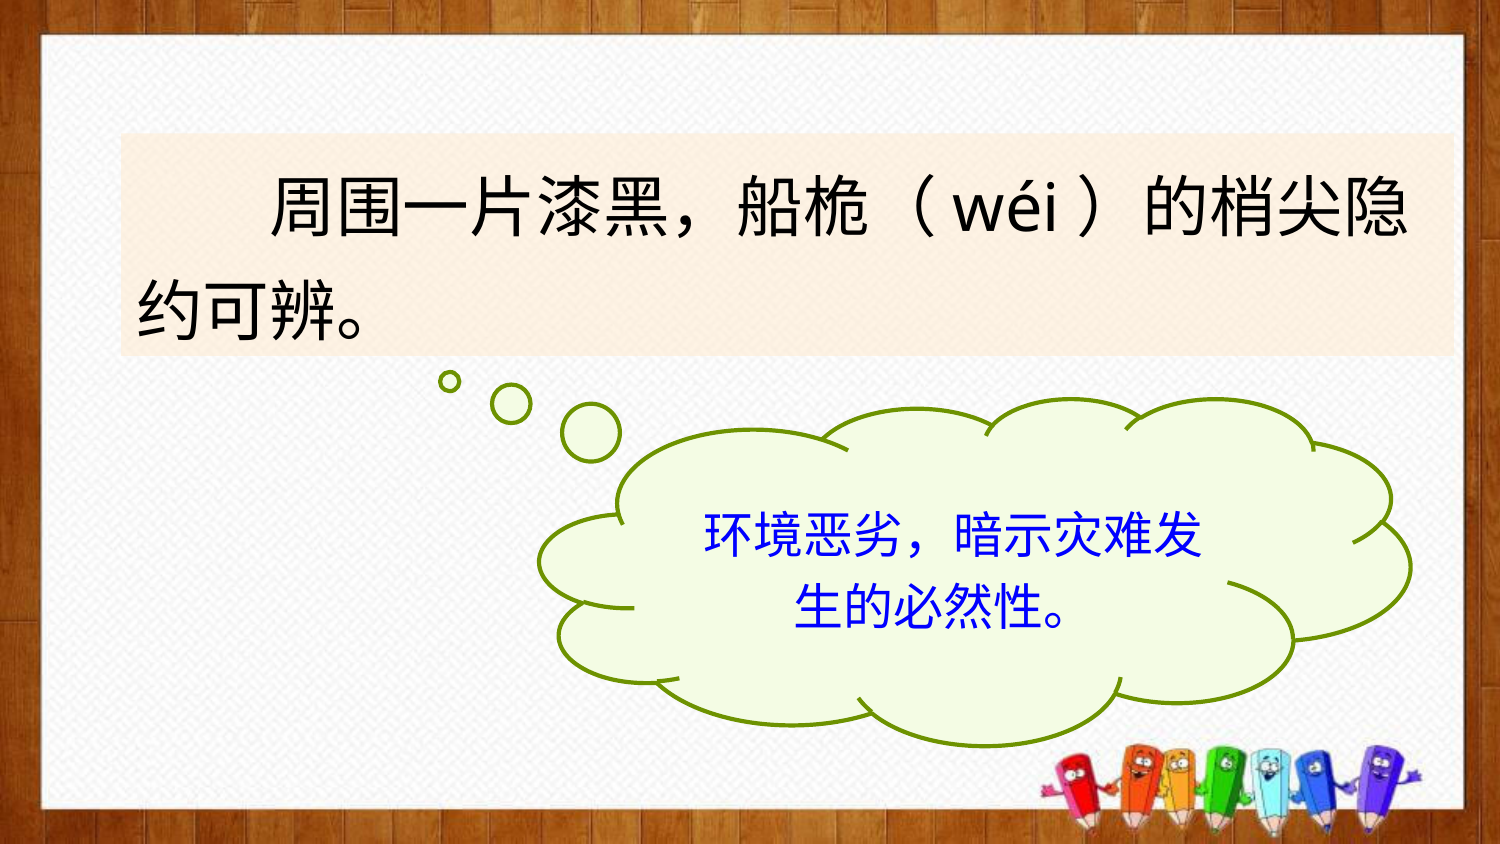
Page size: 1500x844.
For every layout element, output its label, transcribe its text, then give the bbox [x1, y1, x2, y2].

text_box 周围一片漆黑，船桅（wéi）的梢尖隐约可辨。 [121, 133, 1454, 356]
picture [0, 0, 1500, 844]
text_box 环境恶劣，暗示灾难发生的必然性。 [489, 382, 533, 426]
text_box 环境恶劣，暗示灾难发生的必然性。 [438, 369, 462, 394]
text_box 环境恶劣，暗示灾难发生的必然性。 [536, 396, 1413, 749]
